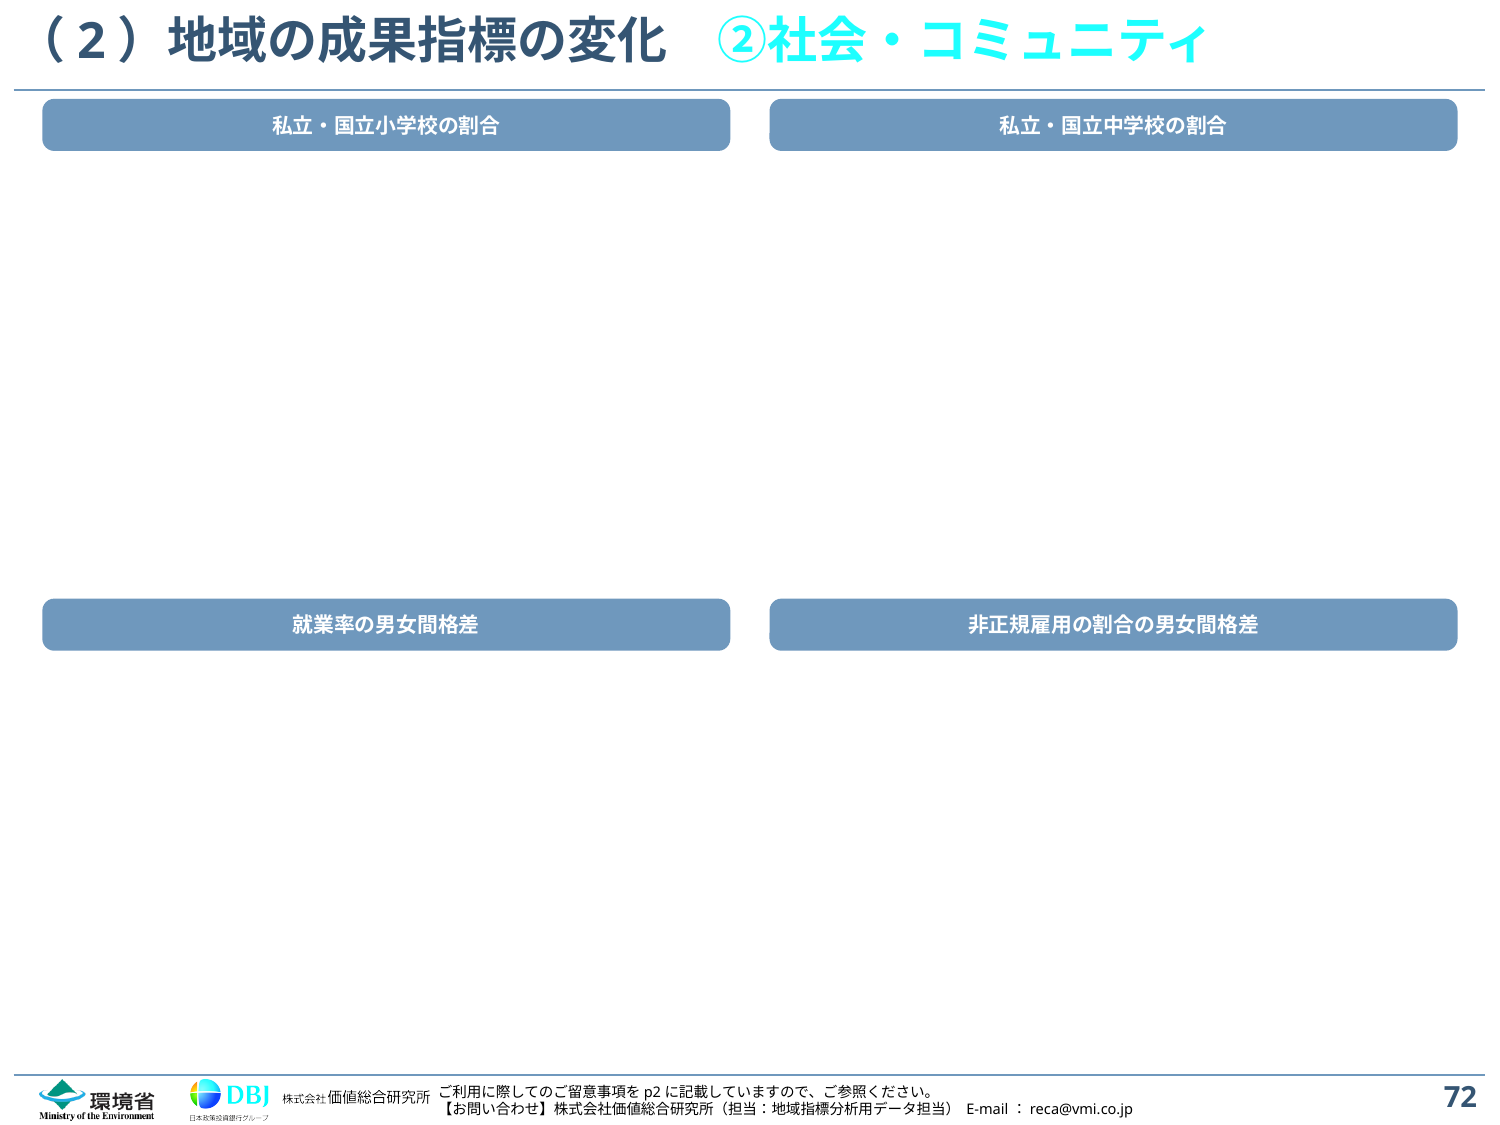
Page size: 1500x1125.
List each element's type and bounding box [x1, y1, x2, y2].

picture [36, 1079, 157, 1124]
text_box [769, 598, 1458, 651]
text_box [42, 598, 731, 651]
slide_number [1427, 1070, 1493, 1112]
text_box [42, 98, 731, 151]
title [0, 0, 1500, 87]
text_box [769, 98, 1458, 151]
picture [186, 1076, 434, 1125]
